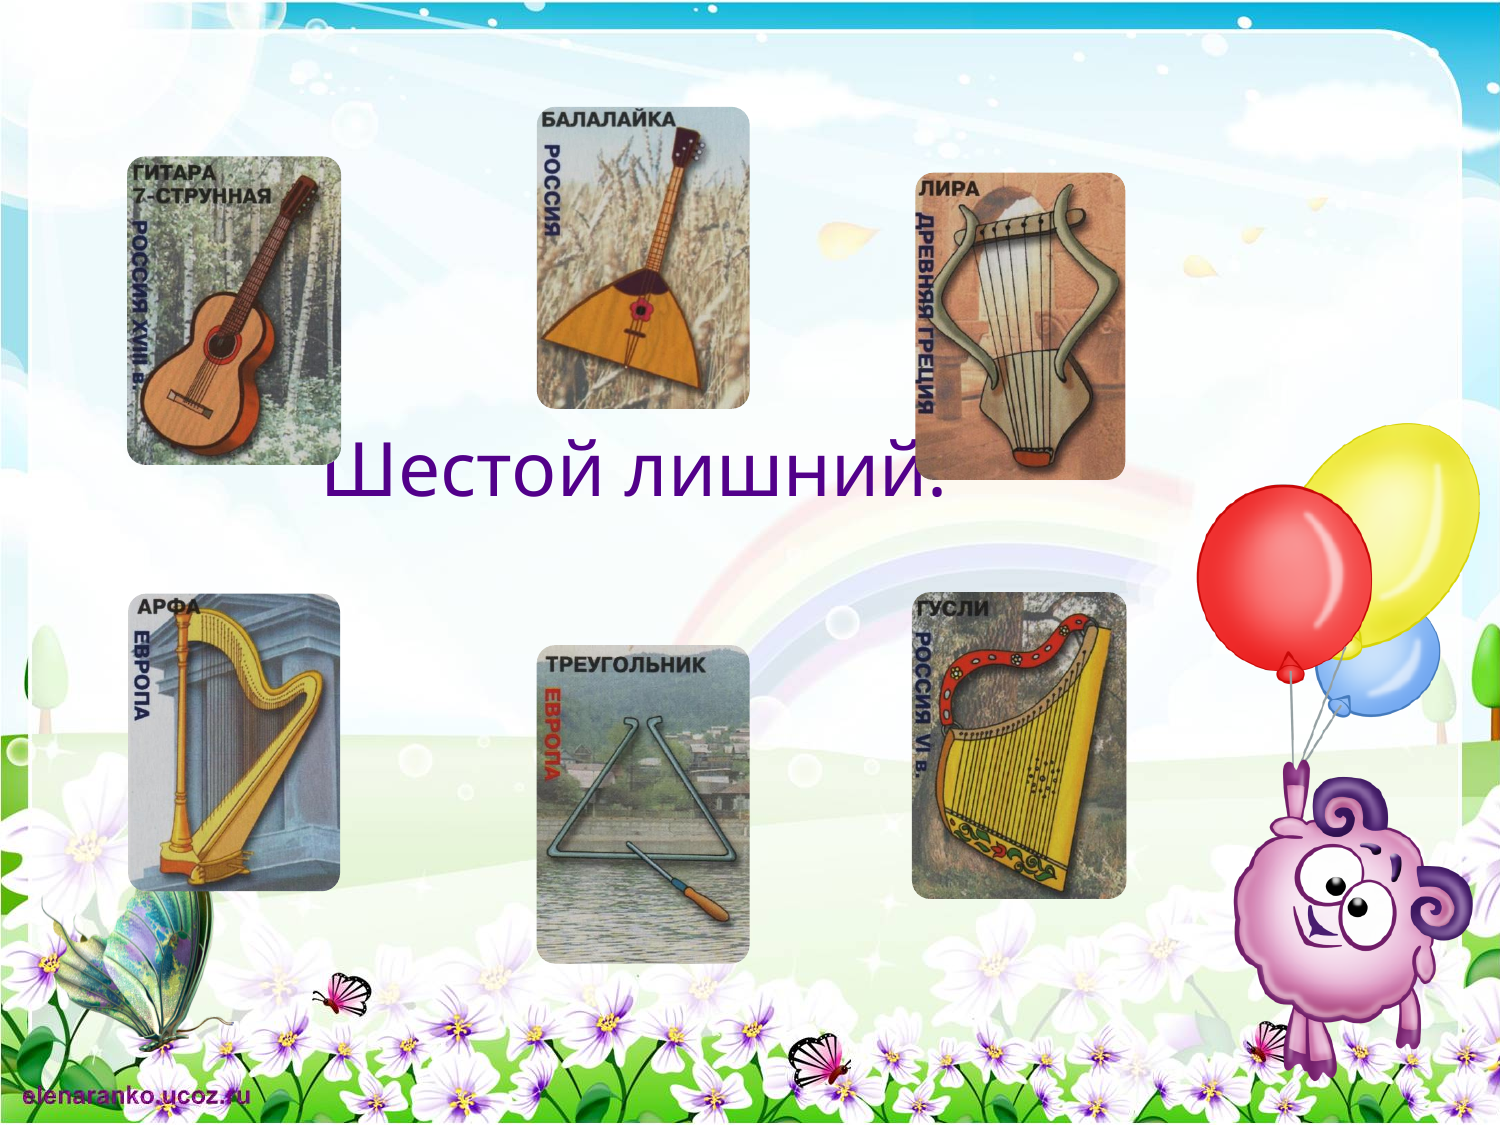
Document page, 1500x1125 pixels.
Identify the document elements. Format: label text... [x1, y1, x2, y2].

text_box Шестой лишний. [306, 414, 963, 520]
picture [0, 0, 1500, 1125]
